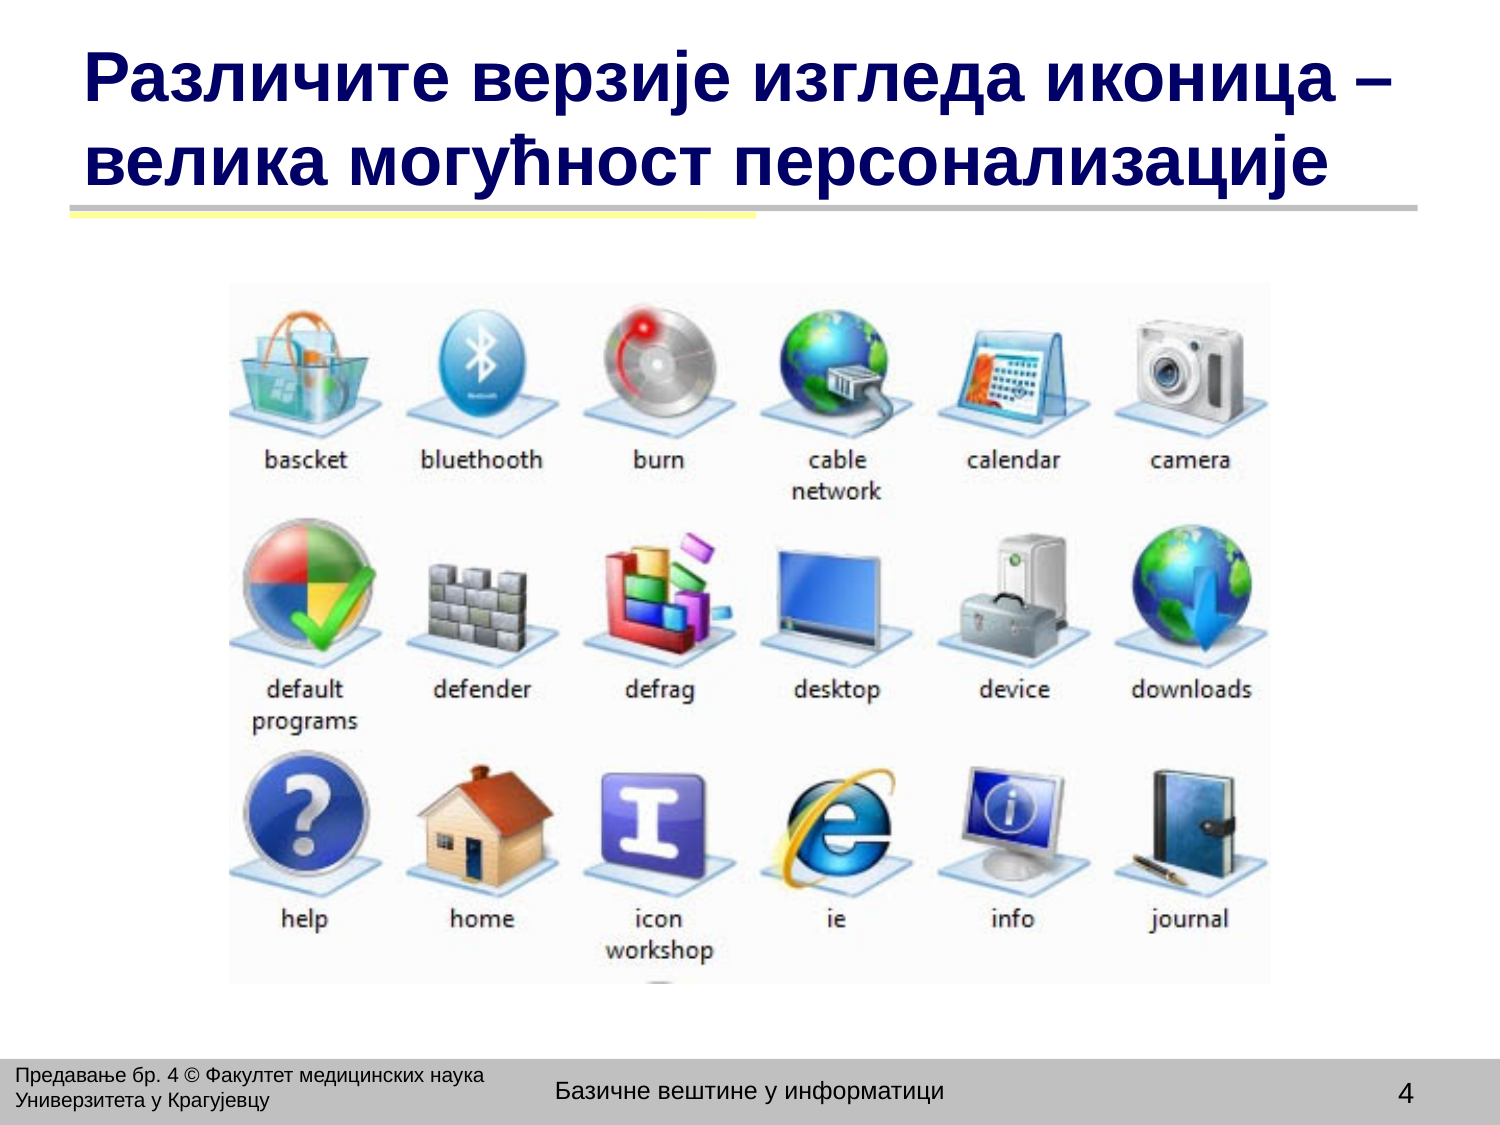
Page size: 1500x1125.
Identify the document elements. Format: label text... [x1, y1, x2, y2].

slide_number 4 [1079, 1066, 1430, 1125]
slide_number Предавање бр. 4 © Факултет медицинских наука Универзитета у Крагујевцу [0, 1053, 617, 1108]
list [228, 283, 1272, 984]
title Различите верзије изгледа иконица – велика могућност персонализације [67, 21, 1500, 210]
footer Базичне вештине у информатици [512, 1066, 988, 1125]
